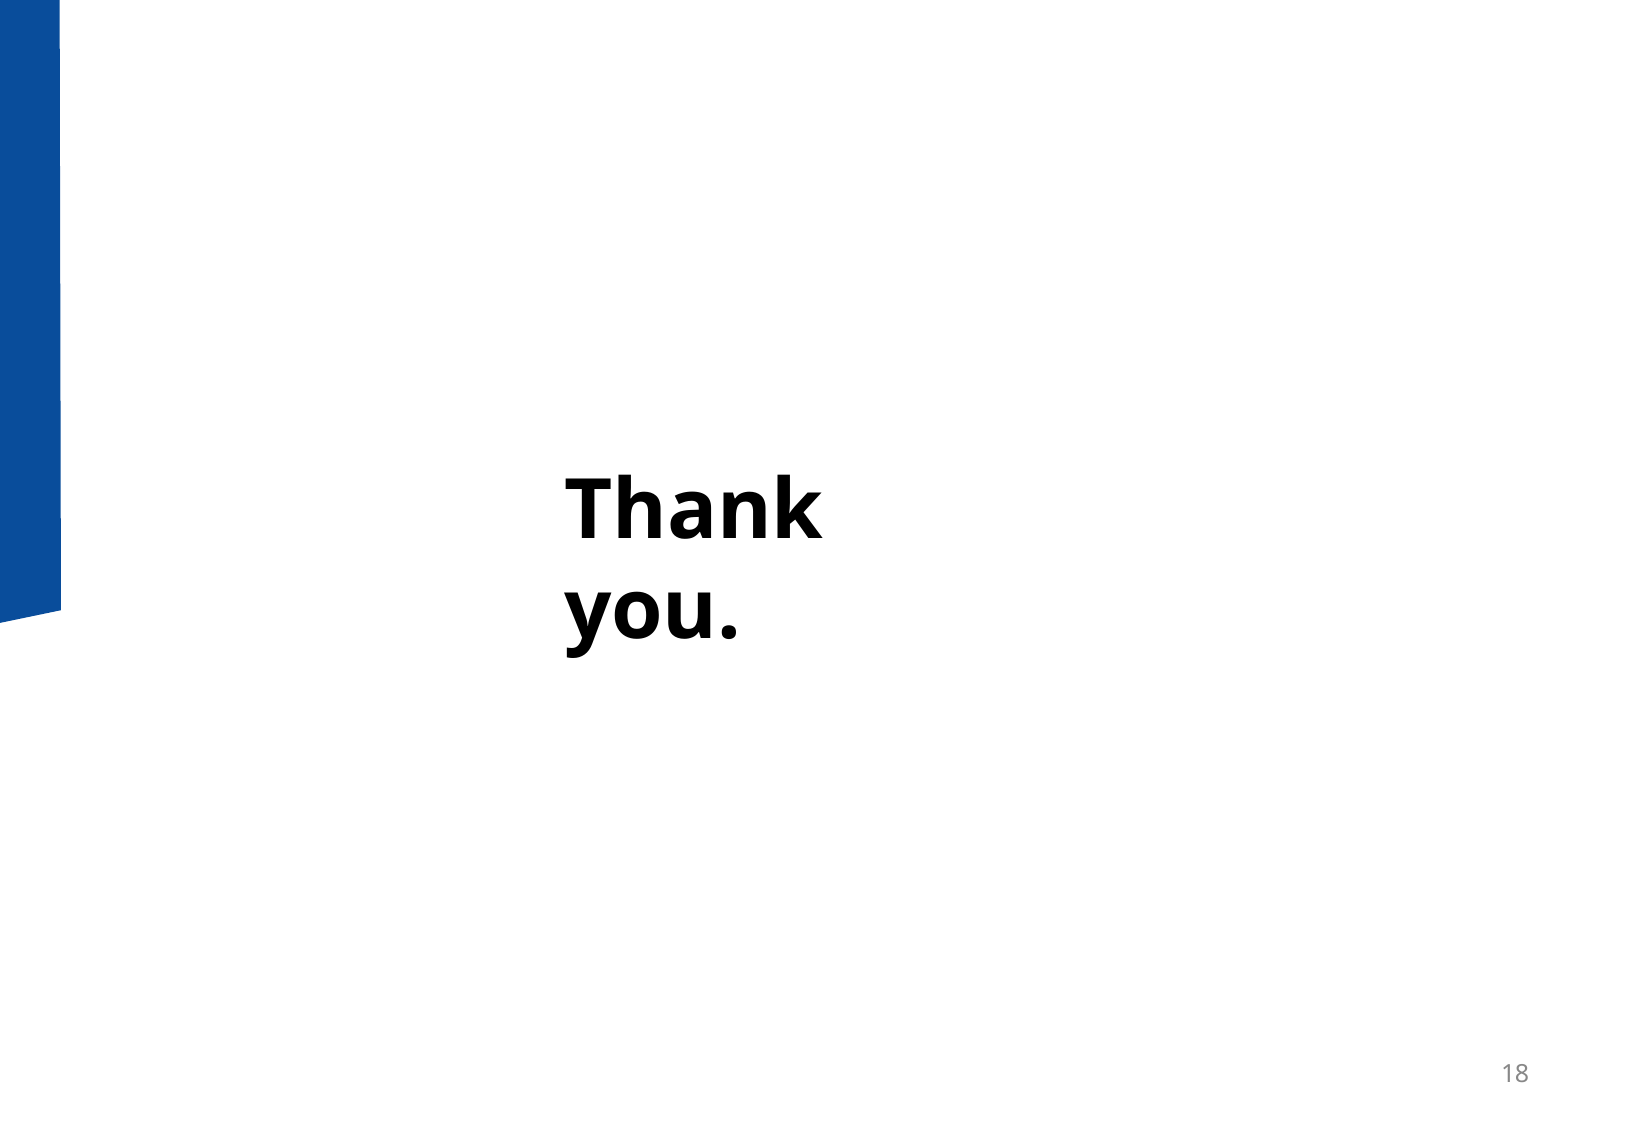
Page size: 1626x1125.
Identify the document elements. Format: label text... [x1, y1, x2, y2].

slide_number 18 [1495, 1053, 1538, 1125]
title Thank you. [562, 453, 1005, 656]
